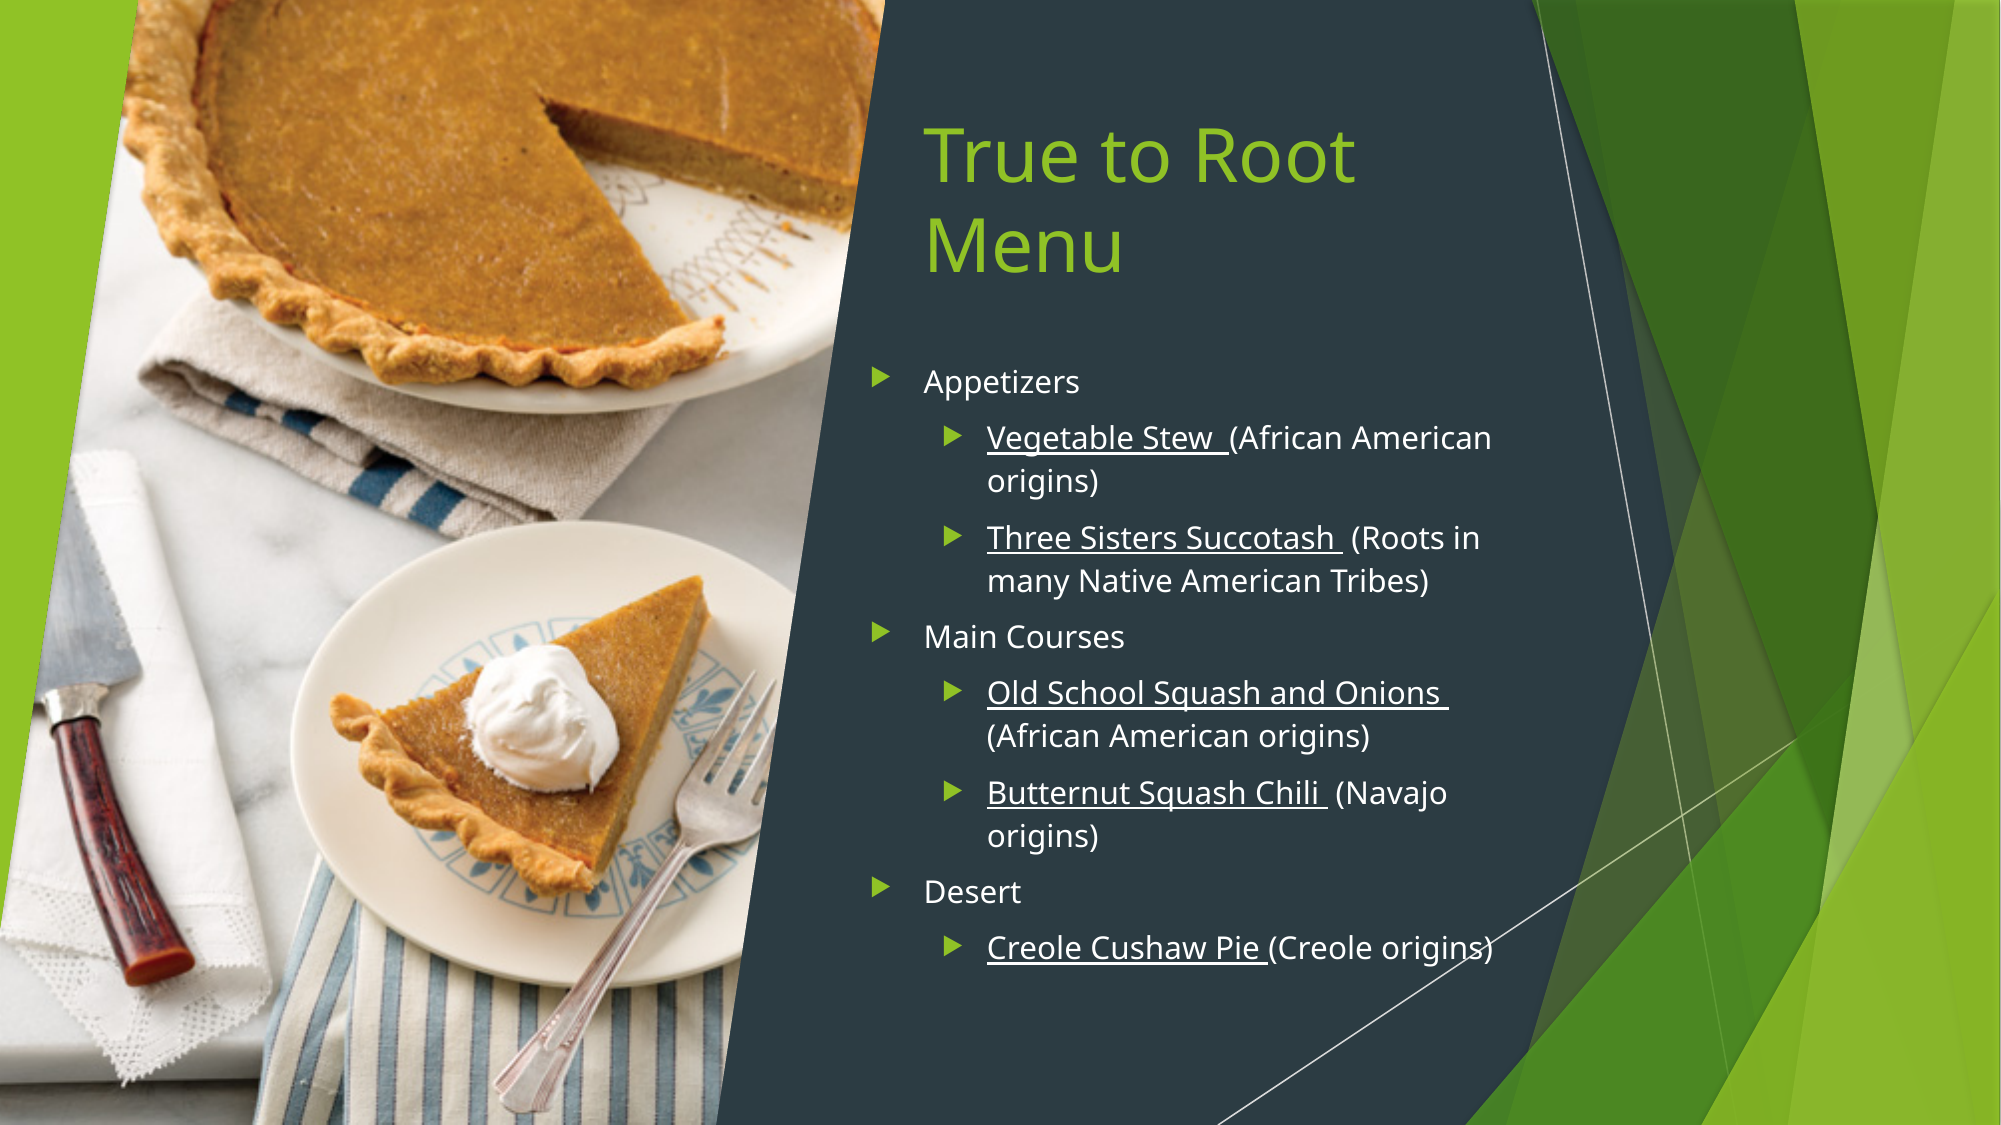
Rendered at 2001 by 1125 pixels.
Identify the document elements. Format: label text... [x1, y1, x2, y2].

title True to Root Menu [908, 99, 1522, 317]
list Appetizers Vegetable Stew (African American origins) Three Sisters Succotash (Roots in many Native American Tribes) Main Courses Old School Squash and Onions (African American origins) Butternut Squash Chili (Navajo origins) Desert Creole Cushaw Pie (Creole origins) [890, 354, 1522, 992]
picture [0, 0, 886, 1125]
